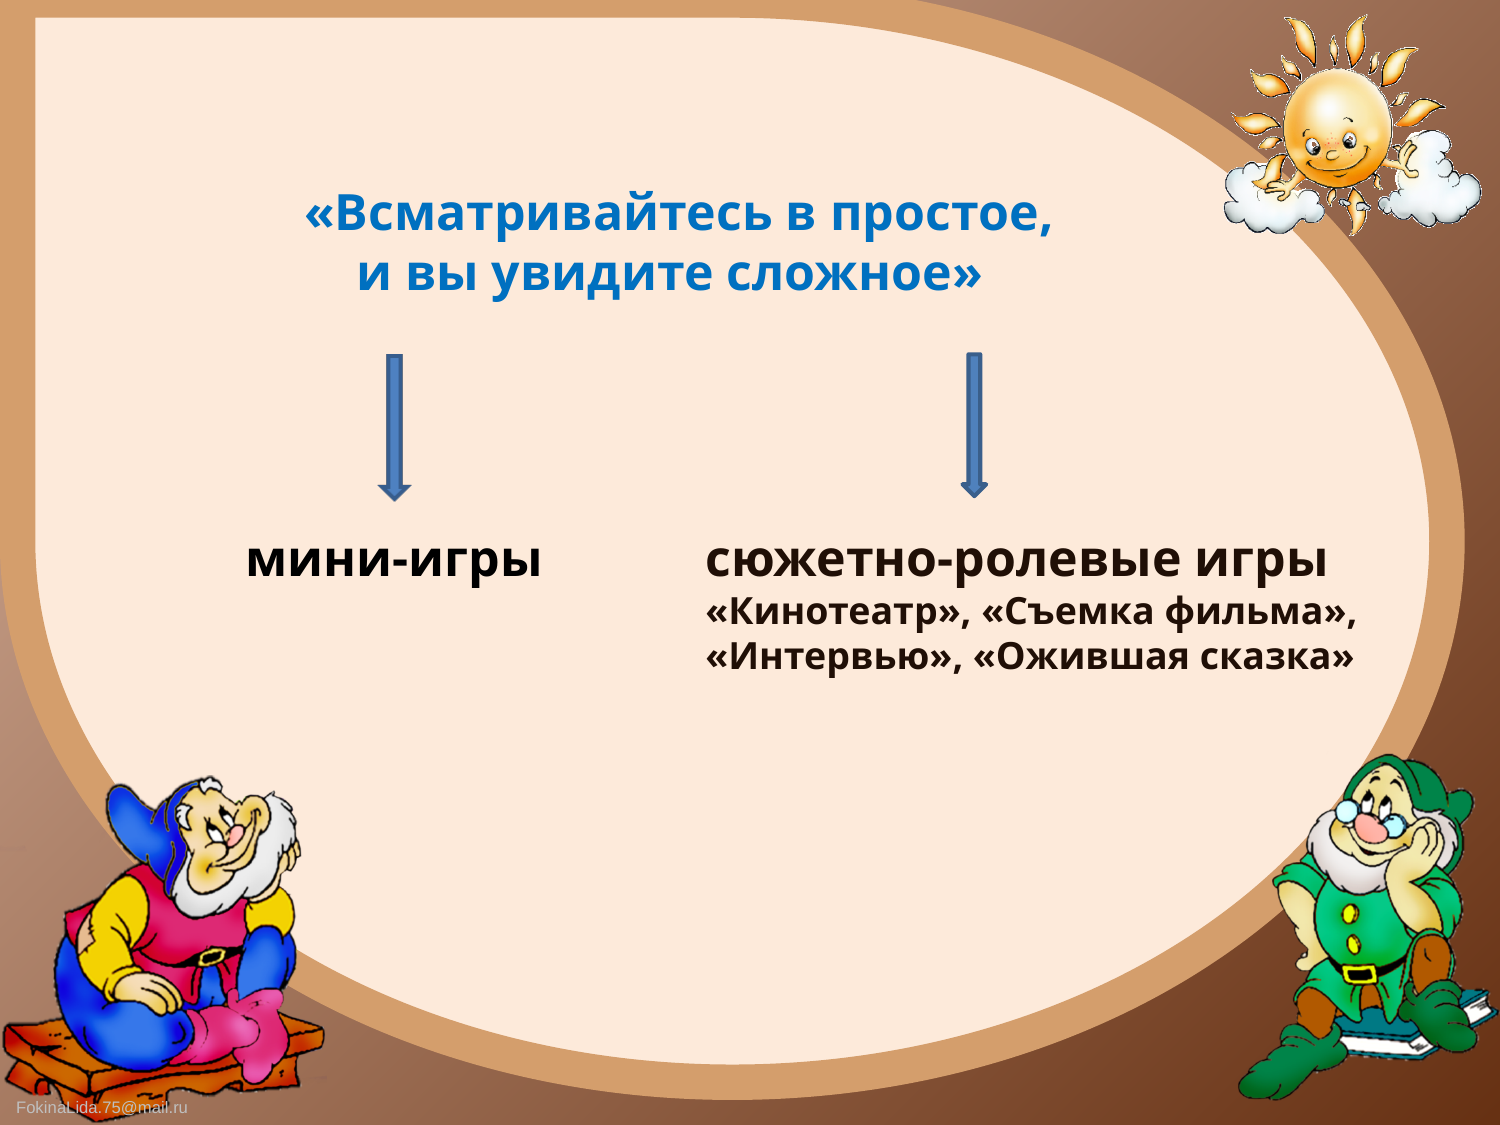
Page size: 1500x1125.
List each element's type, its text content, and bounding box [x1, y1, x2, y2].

picture [377, 354, 412, 502]
picture [0, 775, 327, 1125]
picture [1236, 751, 1500, 1101]
text_box [960, 352, 989, 499]
text_box мини-игры [230, 519, 559, 595]
text_box сюжетно-ролевые игры «Кинотеатр», «Съемка фильма», «Интервью», «Ожившая сказка» [690, 519, 1500, 685]
text_box «Всматривайтесь в простое, и вы увидите сложное» [289, 172, 1081, 353]
picture [1214, 0, 1500, 244]
